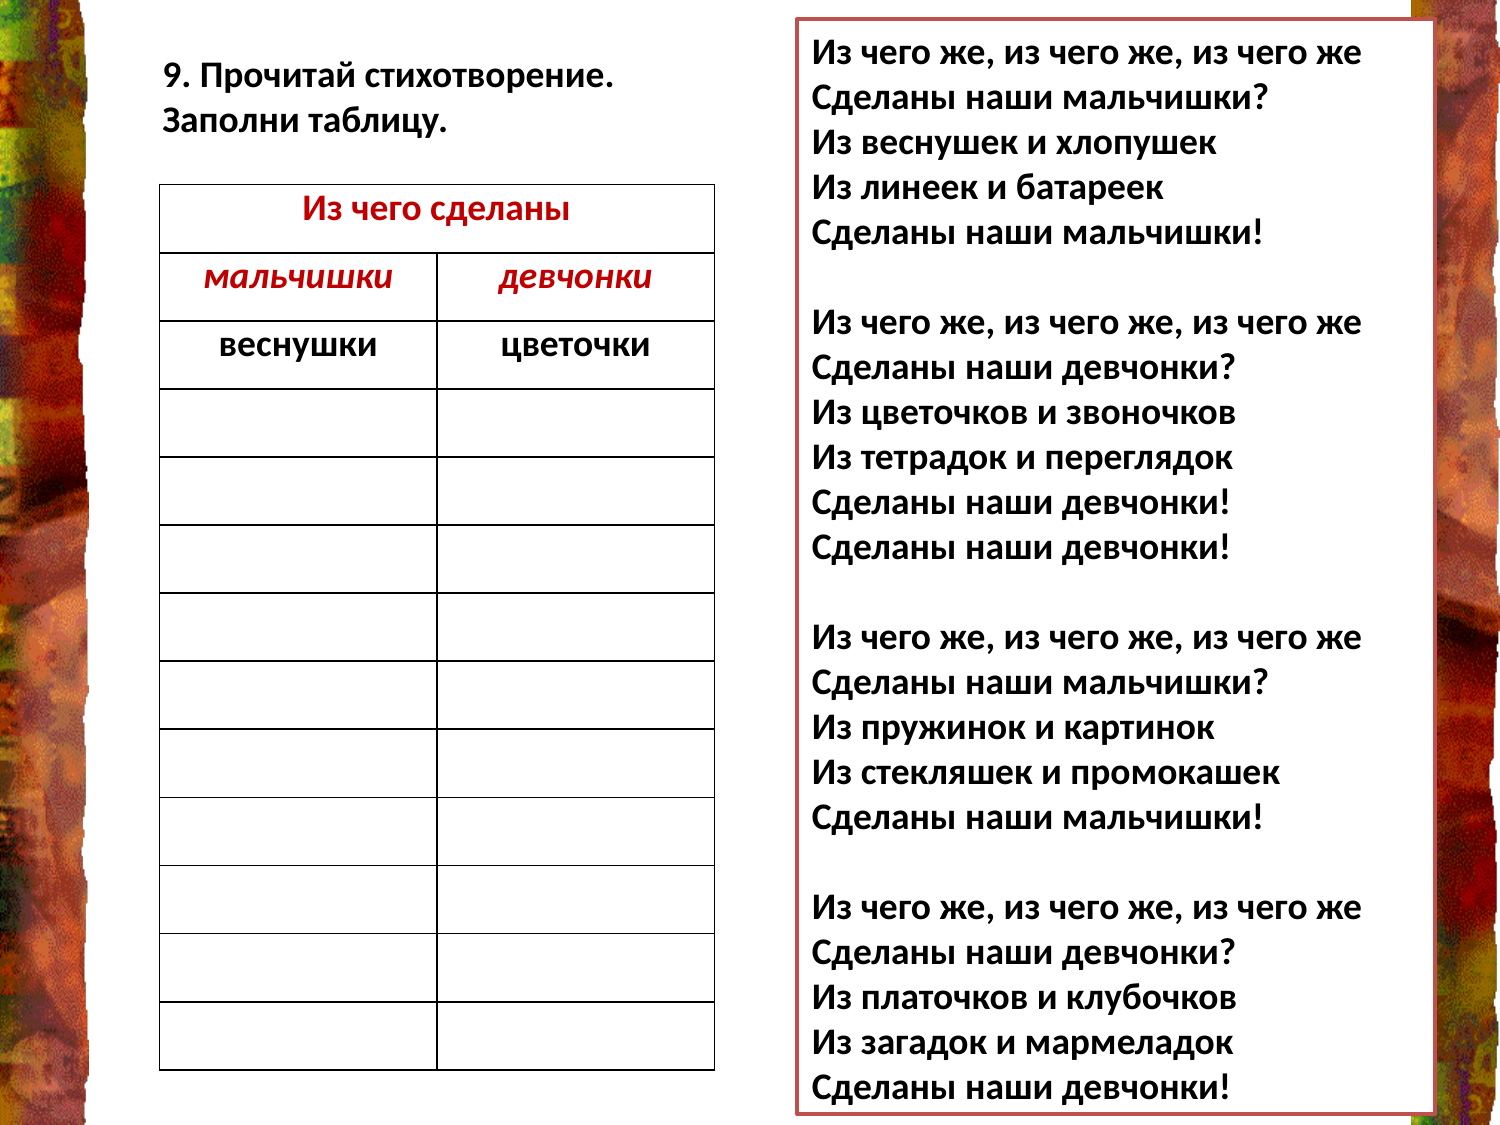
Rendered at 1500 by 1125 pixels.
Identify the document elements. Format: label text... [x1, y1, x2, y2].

picture [0, 0, 89, 1125]
table_header Из чего сделаны [160, 185, 714, 252]
table_cell [438, 662, 714, 728]
table_cell [438, 730, 714, 797]
table_cell [160, 798, 436, 865]
table_cell [160, 934, 436, 1001]
table_cell цветочки [438, 322, 714, 388]
table_cell [438, 934, 714, 1001]
table_cell [438, 866, 714, 933]
text_box Из чего же, из чего же, из чего же Сделаны наши мальчишки? Из веснушек и хлопушек Из линеек и батареек Сделаны наши мальчишки! Из чего же, из чего же, из чего же Сделаны наши девчонки? Из цветочков и звоночков Из тетрадок и переглядок Сделаны наши девчонки! Сделаны наши девчонки! Из чего же, из чего же, из чего же Сделаны наши мальчишки? Из пружинок и картинок Из стекляшек и промокашек Сделаны наши мальчишки! Из чего же, из чего же, из чего же Сделаны наши девчонки? Из платочков и клубочков Из загадок и мармеладок Сделаны наши девчонки! [795, 17, 1406, 1116]
table_cell [438, 458, 714, 524]
table_cell [438, 594, 714, 660]
table_cell [438, 526, 714, 592]
table_cell [160, 662, 436, 728]
table_cell [160, 390, 436, 456]
text_box 9. Прочитай стихотворение. Заполни таблицу. [147, 42, 750, 148]
table_cell [160, 526, 436, 592]
table_cell [160, 730, 436, 797]
table_cell [160, 594, 436, 660]
table_cell [438, 798, 714, 865]
table_cell [438, 1003, 714, 1069]
picture [1411, 0, 1500, 1125]
table_cell [438, 390, 714, 456]
table_cell мальчишки [160, 254, 436, 320]
table_cell [160, 866, 436, 933]
table_cell девчонки [438, 254, 714, 320]
table_cell [160, 458, 436, 524]
table_cell веснушки [160, 322, 436, 388]
table_cell [160, 1003, 436, 1069]
